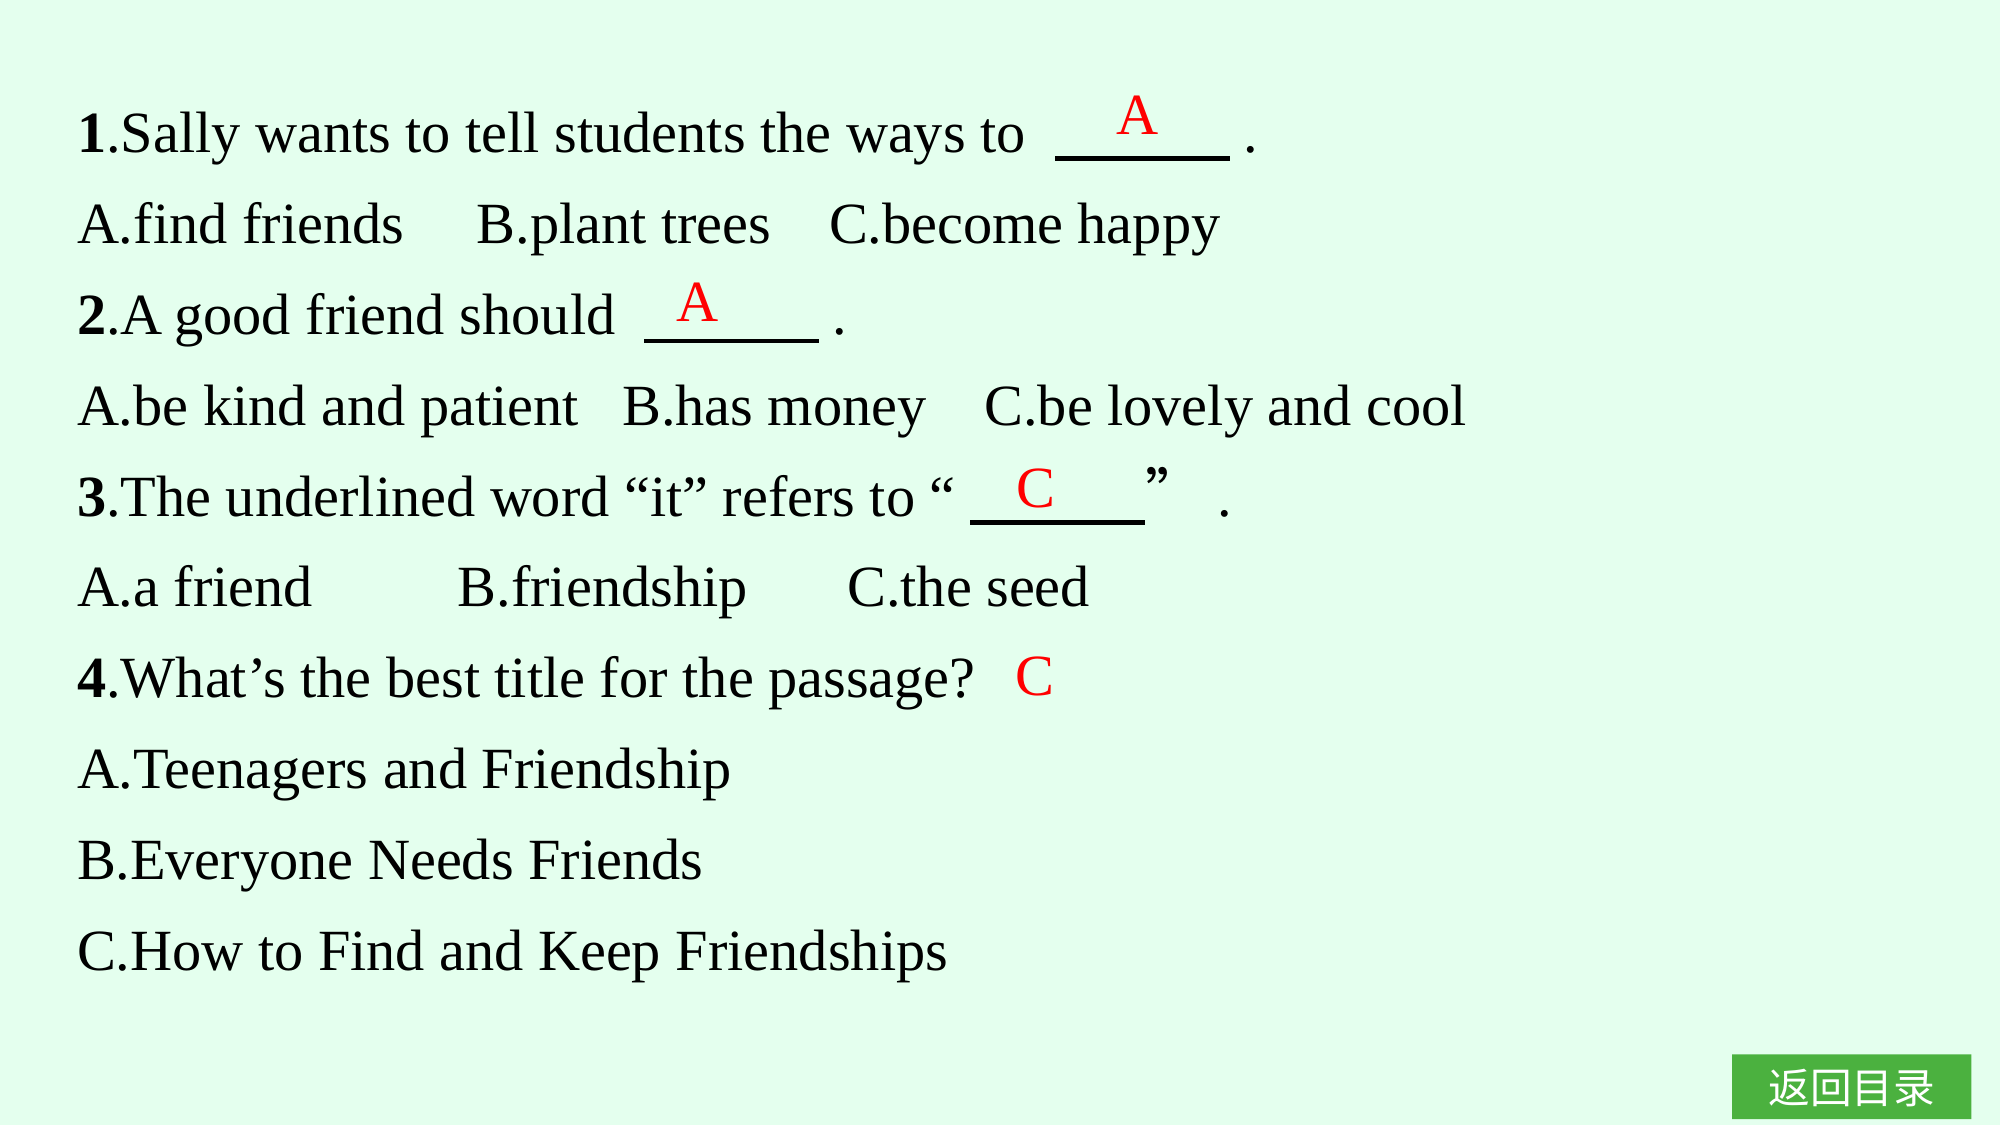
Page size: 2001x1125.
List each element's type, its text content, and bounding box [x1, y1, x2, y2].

text_box A [1101, 68, 1185, 154]
text_box 1.Sally wants to tell students the ways to . A.find friends B.plant trees C.become happy 2.A good friend should . A.be kind and patient B.has money C.be lovely and cool 3.The underlined word “it” refers to “ ”. A.a friend B.friendship C.the seed 4.What’s the best title for the passage? A.Teenagers and Friendship B.Everyone Needs Friends C.How to Find and Keep Friendships [62, 65, 1938, 990]
text_box C [1000, 629, 1069, 715]
text_box C [1002, 441, 1071, 527]
text_box A [661, 255, 745, 341]
